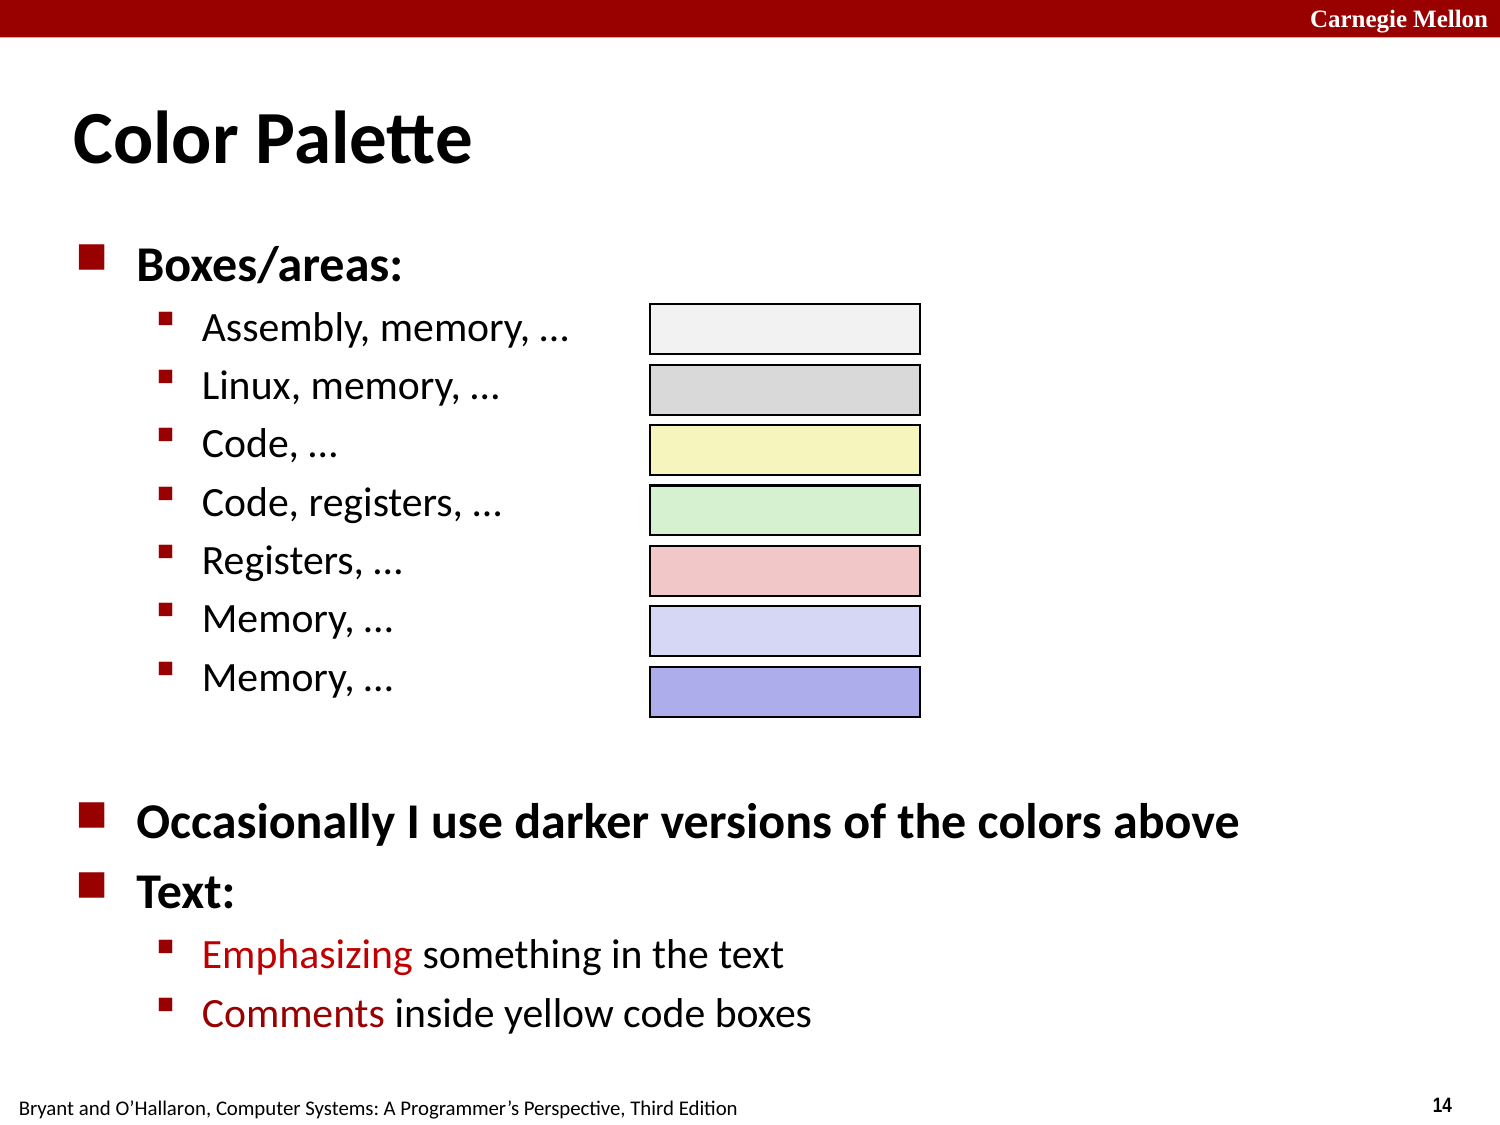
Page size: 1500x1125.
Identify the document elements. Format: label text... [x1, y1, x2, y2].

text_box [649, 545, 920, 596]
text_box [649, 485, 920, 536]
title Color Palette [58, 71, 1305, 197]
list Boxes/areas: Assembly, memory, … Linux, memory, … Code, … Code, registers, … Registers, … Memory, … Memory, … Occasionally I use darker versions of the colors above Text: Emphasizing something in the text Comments inside yellow code boxes [64, 223, 1361, 1040]
text_box [649, 364, 920, 415]
text_box [649, 304, 920, 355]
text_box [649, 606, 920, 657]
text_box [649, 425, 920, 476]
text_box [649, 666, 920, 717]
